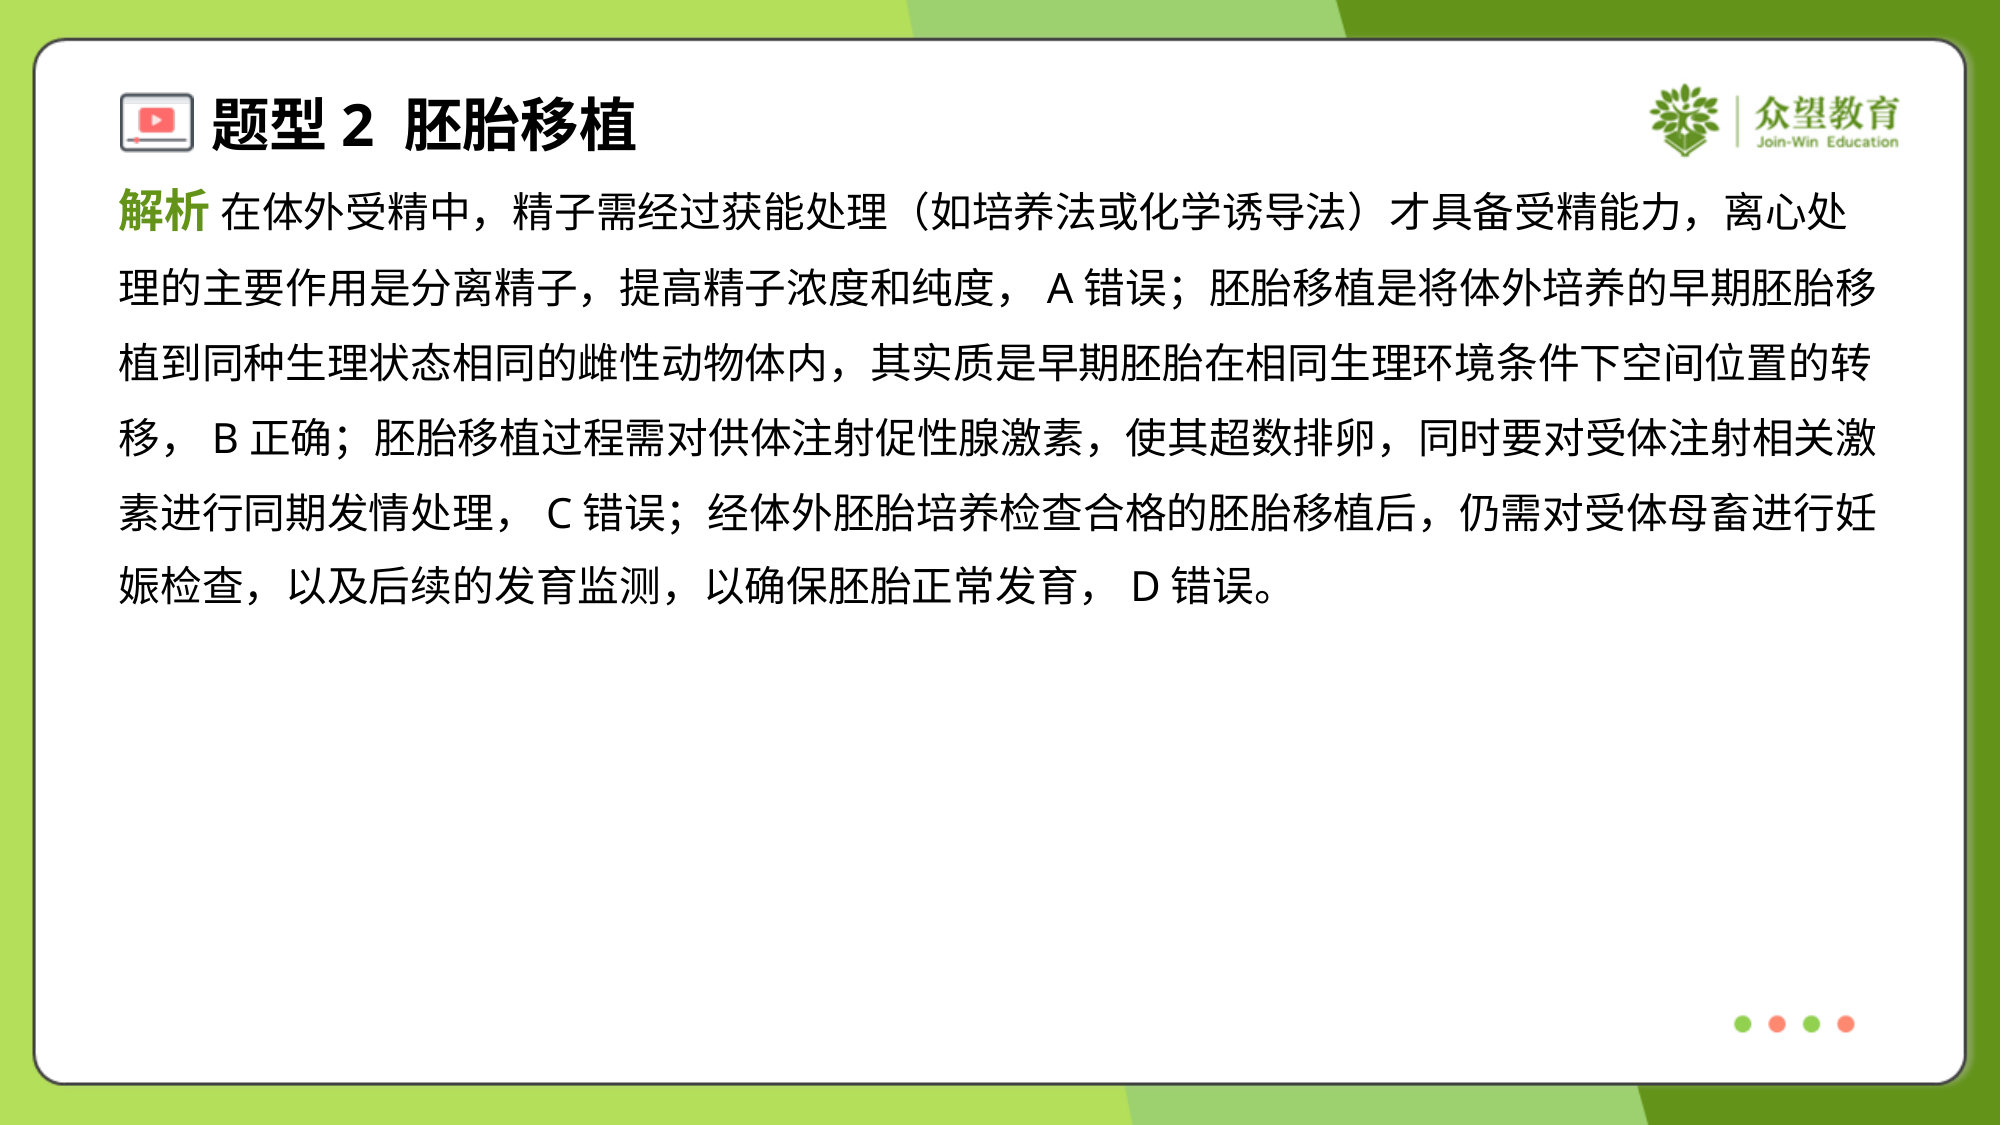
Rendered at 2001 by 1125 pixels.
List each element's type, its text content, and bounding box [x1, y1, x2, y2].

text_box 解析 在体外受精中，精子需经过获能处理（如培养法或化学诱导法）才具备受精能力，离心处 理的主要作用是分离精子，提高精子浓度和纯度，A错误；胚胎移植是将体外培养的早期胚胎移 植到同种生理状态相同的雌性动物体内，其实质是早期胚胎在相同生理环境条件下空间位置的转 移，B正确；胚胎移植过程需对供体注射促性腺激素，使其超数排卵，同时要对受体注射相关激 素进行同期发情处理，C错误；经体外胚胎培养检查合格的胚胎移植后，仍需对受体母畜进行妊 娠检查，以及后续的发育监测，以确保胚胎正常发育，D错误。 [118, 159, 1883, 602]
picture [0, 0, 2000, 1125]
